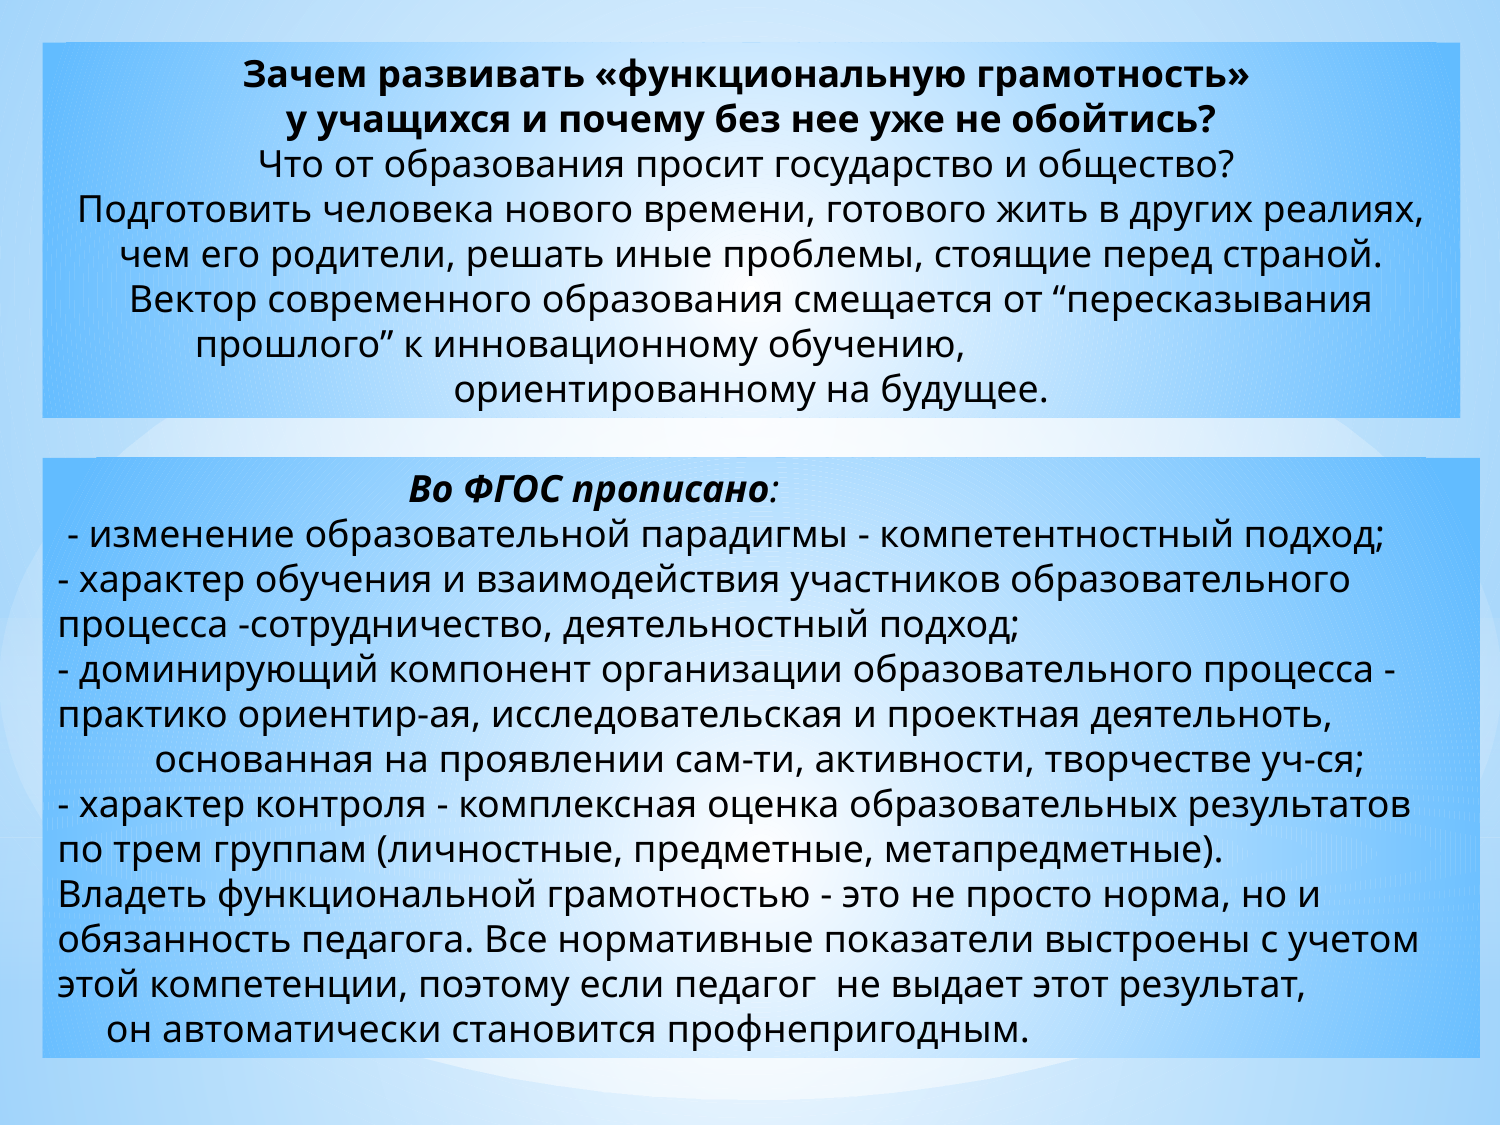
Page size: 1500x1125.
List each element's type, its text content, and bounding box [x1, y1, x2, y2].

text_box Во ФГОС прописано: - изменение образовательной парадигмы - компетентностный подход; - характер обучения и взаимодействия участников образовательного процесса -сотрудничество, деятельностный подход; - доминирующий компонент организации образовательного процесса - практико ориентир-ая, исследовательская и проектная деятельноть, основанная на проявлении сам-ти, активности, творчестве уч-ся; - характер контроля - комплексная оценка образовательных результатов по трем группам (личностные, предметные, метапредметные). Владеть функциональной грамотностью - это не просто норма, но и обязанность педагога. Все нормативные показатели выстроены с учетом этой компетенции, поэтому если педагог не выдает этот результат, он автоматически становится профнепригодным. [42, 457, 1480, 1058]
text_box Зачем развивать «функциональную грамотность» у учащихся и почему без нее уже не обойтись? Что от образования просит государство и общество? Подготовить человека нового времени, готового жить в других реалиях, чем его родители, решать иные проблемы, стоящие перед страной. Вектор современного образования смещается от “пересказывания прошлого” к инновационному обучению, ориентированному на будущее. [42, 42, 1461, 418]
